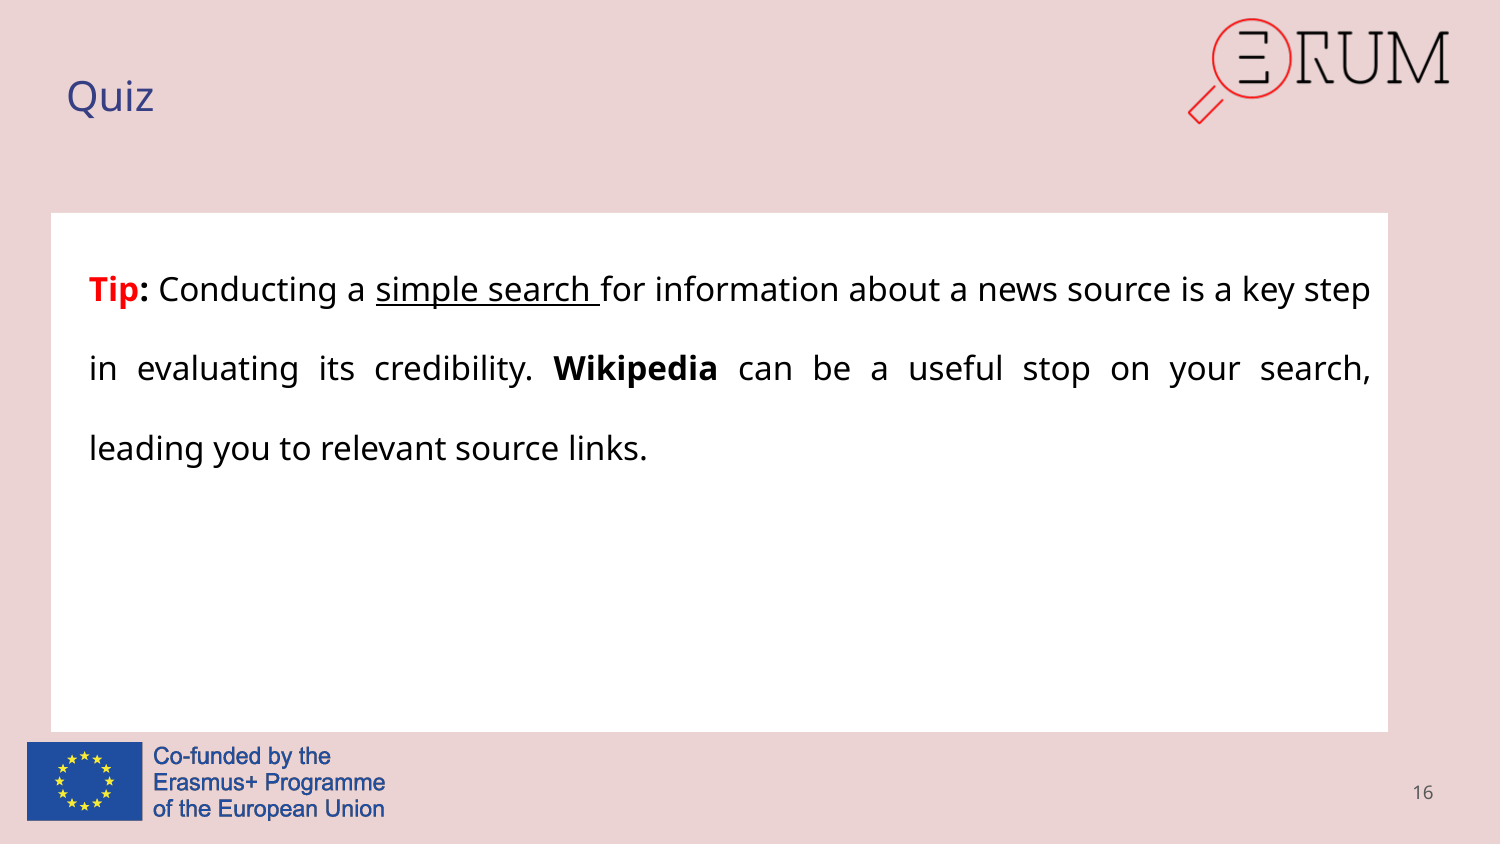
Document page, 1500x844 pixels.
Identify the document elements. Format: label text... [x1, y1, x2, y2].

list Tip: Conducting a simple search for information about a news source is a key step in evaluating its credibility. Wikipedia can be a useful stop on your search, leading you to relevant source links. [51, 212, 1388, 732]
title Quiz [51, 55, 1168, 150]
picture [27, 742, 385, 821]
slide_number 16 [1358, 761, 1449, 826]
picture [1136, 0, 1500, 137]
